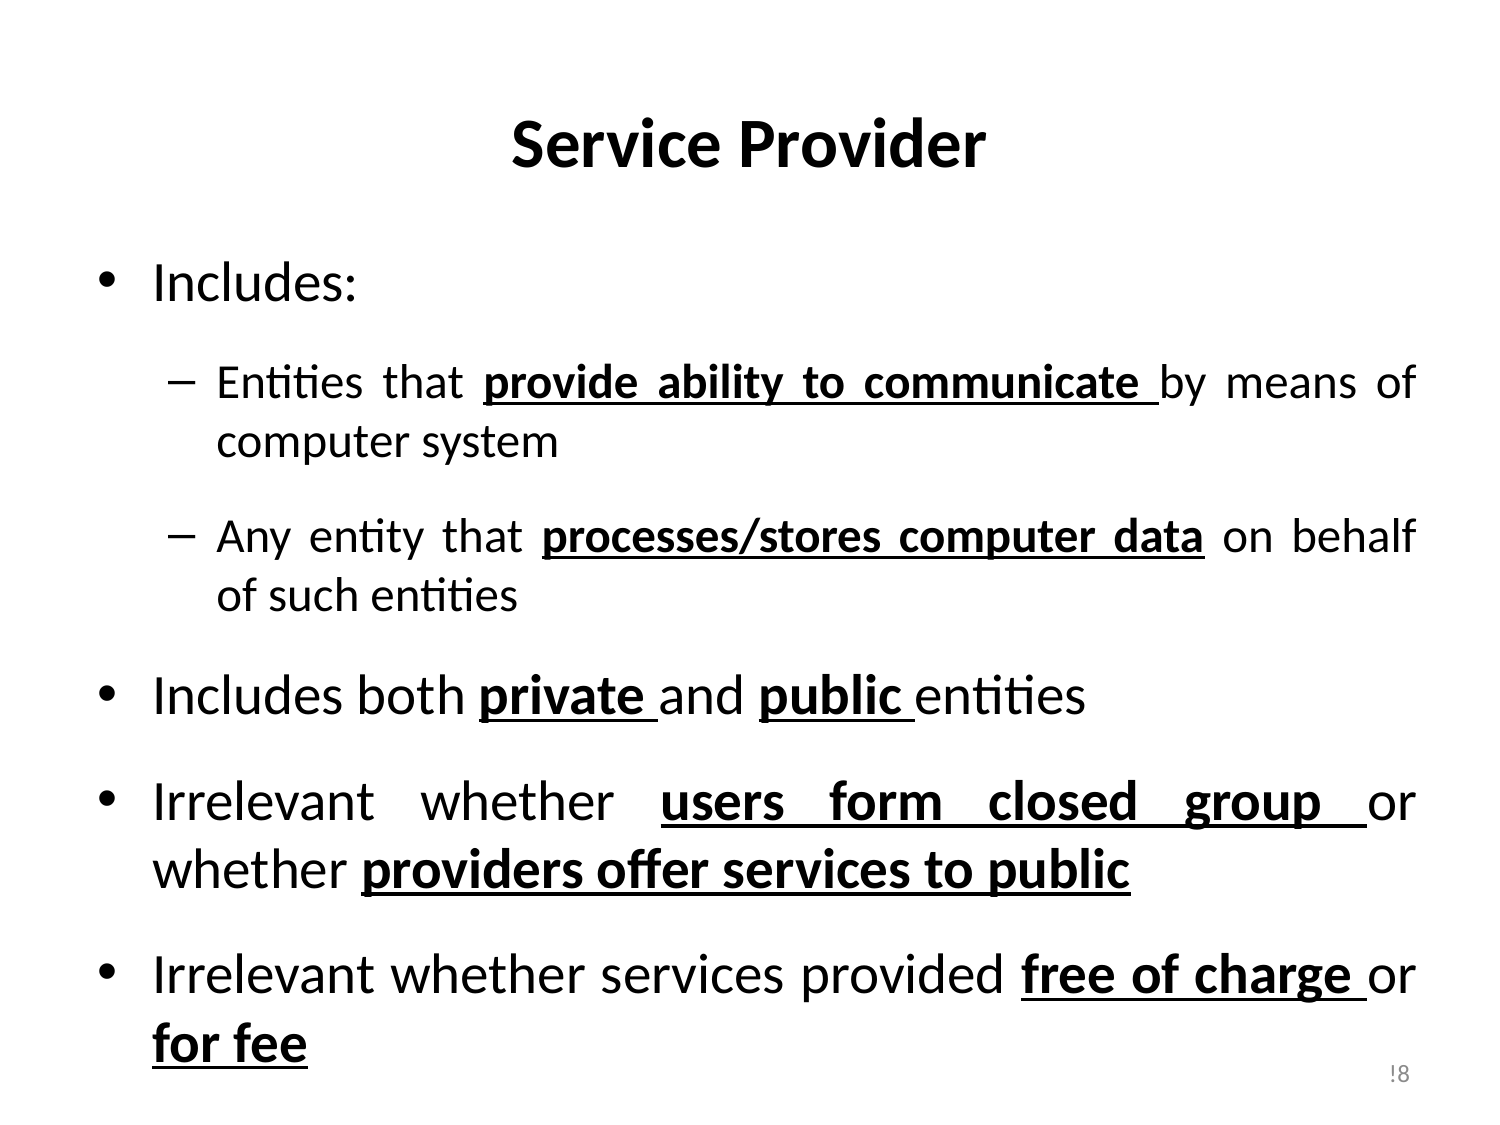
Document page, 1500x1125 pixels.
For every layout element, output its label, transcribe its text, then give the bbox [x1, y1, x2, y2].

list Includes: Entities that provide ability to communicate by means of computer system Any entity that processes/stores computer data on behalf of such entities Includes both private and public entities Irrelevant whether users form closed group or whether providers offer services to public Irrelevant whether services provided free of charge or for fee [81, 236, 1433, 1089]
title Service Provider [74, 44, 1426, 233]
slide_number !8 [1074, 1042, 1425, 1103]
